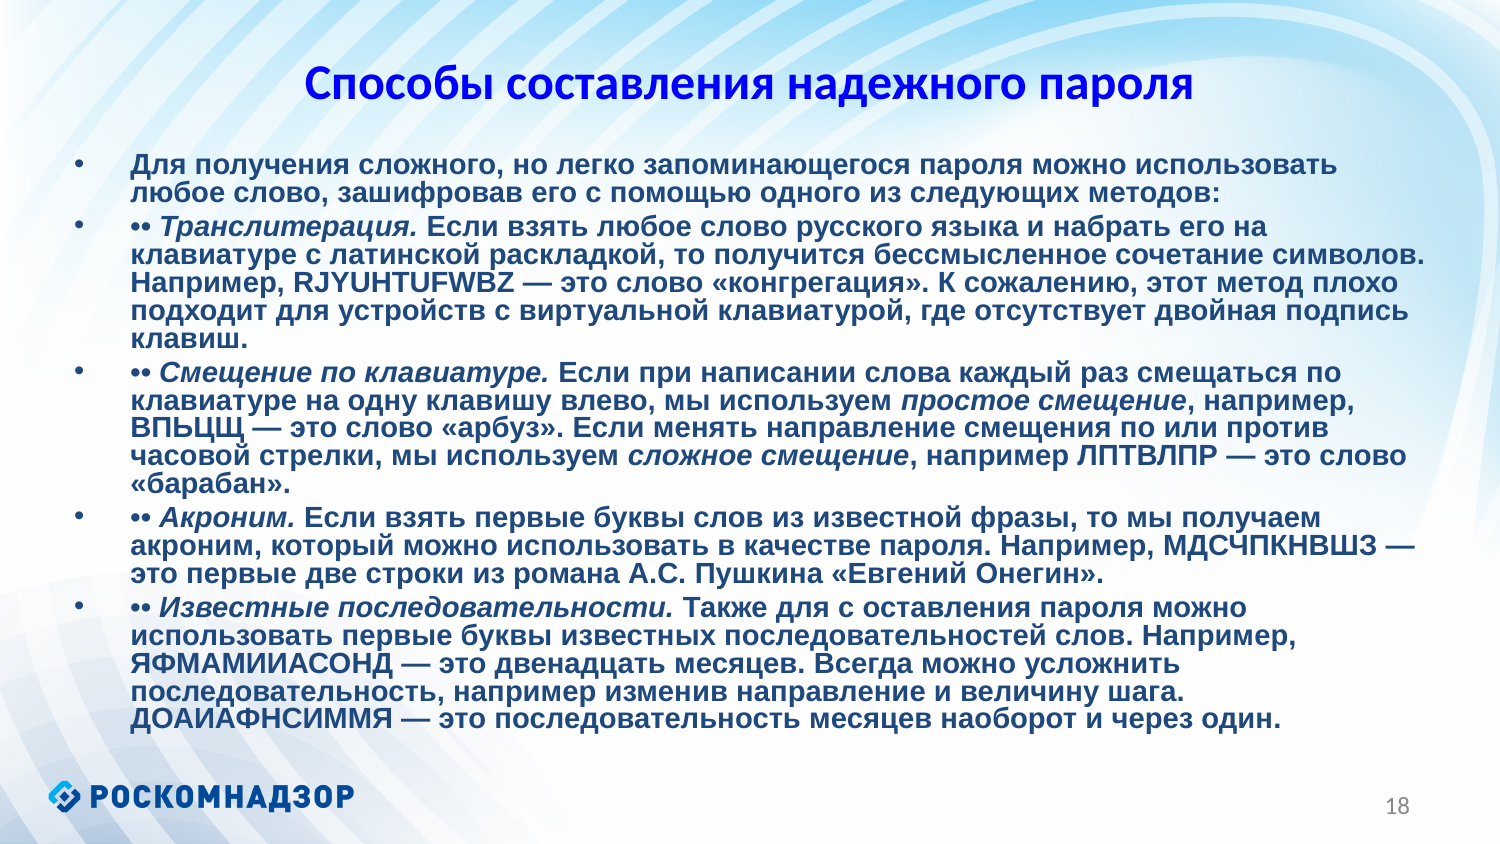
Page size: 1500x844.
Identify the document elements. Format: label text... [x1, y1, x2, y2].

slide_number 18 [1074, 782, 1425, 828]
picture [0, 0, 1500, 844]
title Способы составления надежного пароля [74, 33, 1426, 126]
list Для получения сложного, но легко запоминающегося пароля можно использовать любое слово, зашифровав его с помощью одного из следующих методов: •• Транслитерация. Если взять любое слово русского языка и набрать его на клавиатуре с латинской раскладкой, то получится бессмысленное сочетание символов. Например, RJYUHTUFWBZ — это слово «конгрегация». К сожалению, этот метод плохо подходит для устройств с виртуальной клавиатурой, где отсутствует двойная подпись клавиш. •• Смещение по клавиатуре. Если при написании слова каждый раз смещаться по клавиатуре на одну клавишу влево, мы используем простое смещение, например, ВПЬЦЩ — это слово «арбуз». Если менять направление смещения по или против часовой стрелки, мы используем сложное смещение, например ЛПТВЛПР — это слово «барабан». •• Акроним. Если взять первые буквы слов из известной фразы, то мы получаем акроним, который можно использовать в качестве пароля. Например, МДСЧПКНВШЗ — это первые две строки из романа А.С. Пушкина «Евгений Онегин». •• Известные последовательности. Также для с оставления пароля можно использовать первые буквы известных последовательностей слов. Например, ЯФМАМИИАСОНД — это двенадцать месяцев. Всегда можно усложнить последовательность, например изменив направление и величину шага. ДОАИАФНСИММЯ — это последовательность месяцев наоборот и через один. [58, 144, 1457, 765]
